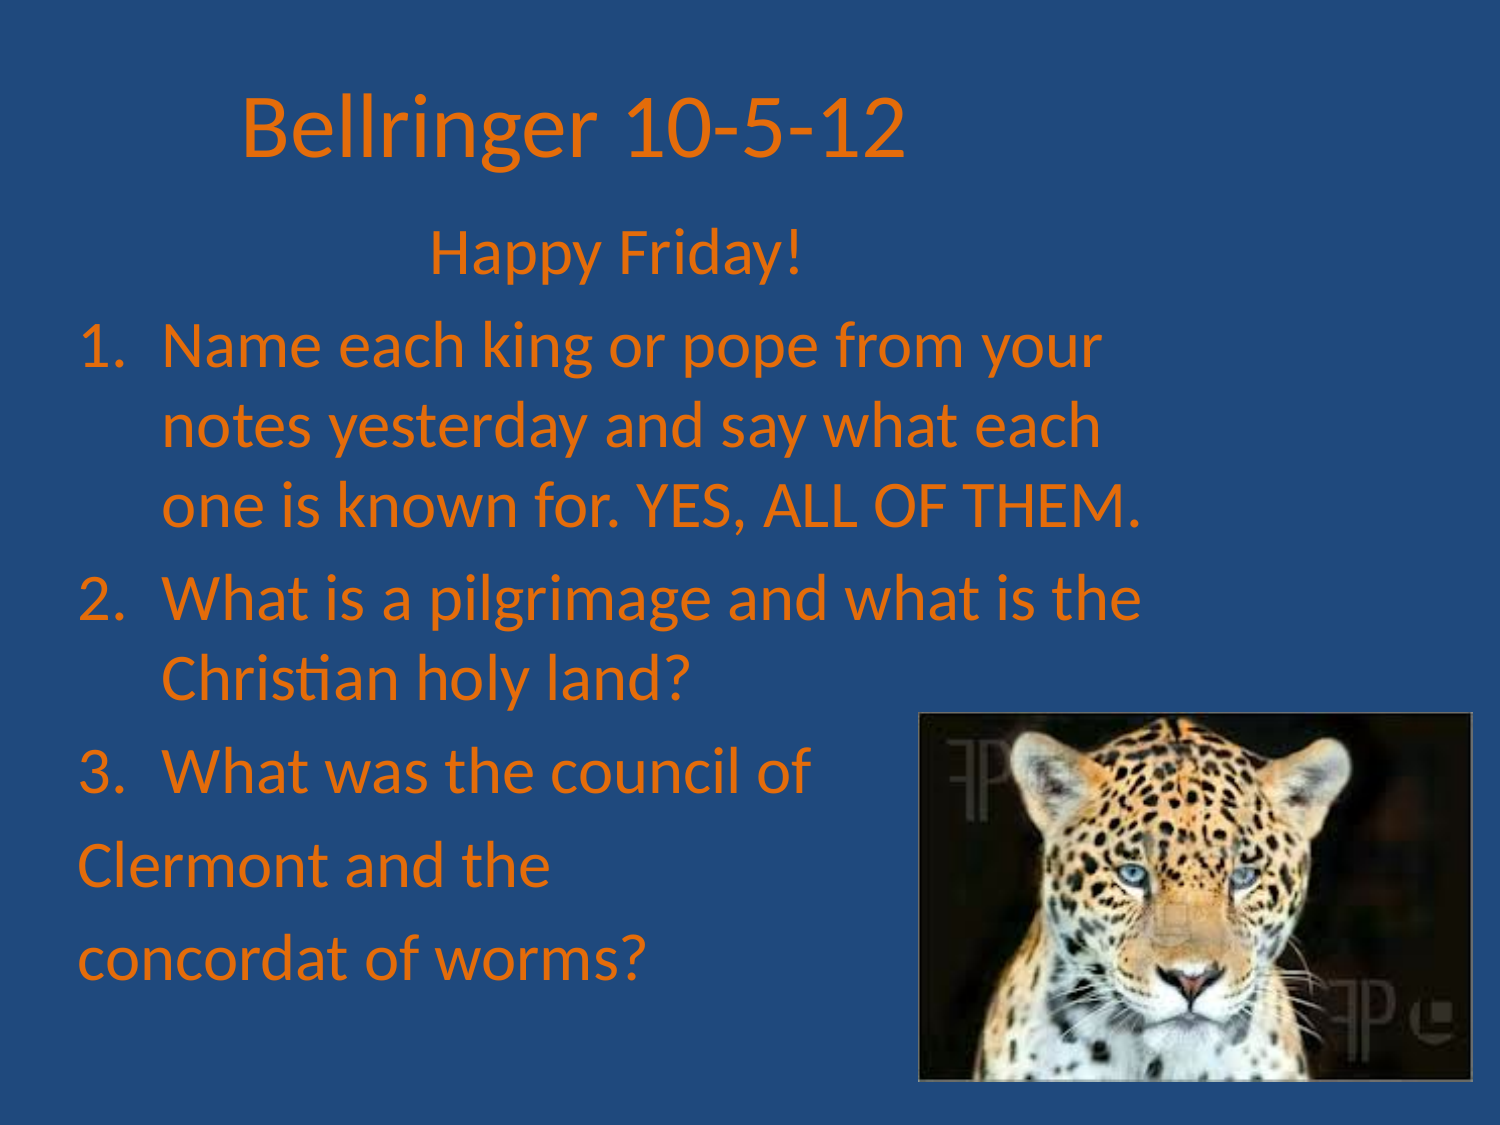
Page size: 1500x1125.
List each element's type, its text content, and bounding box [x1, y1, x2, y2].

title Bellringer 10-5-12 [0, 0, 1213, 242]
subtitle Happy Friday! Name each king or pope from your notes yesterday and say what each one is known for. YES, ALL OF THEM. What is a pilgrimage and what is the Christian holy land? What was the council of Clermont and the concordat of worms? [62, 200, 1188, 1025]
picture [918, 712, 1474, 1082]
